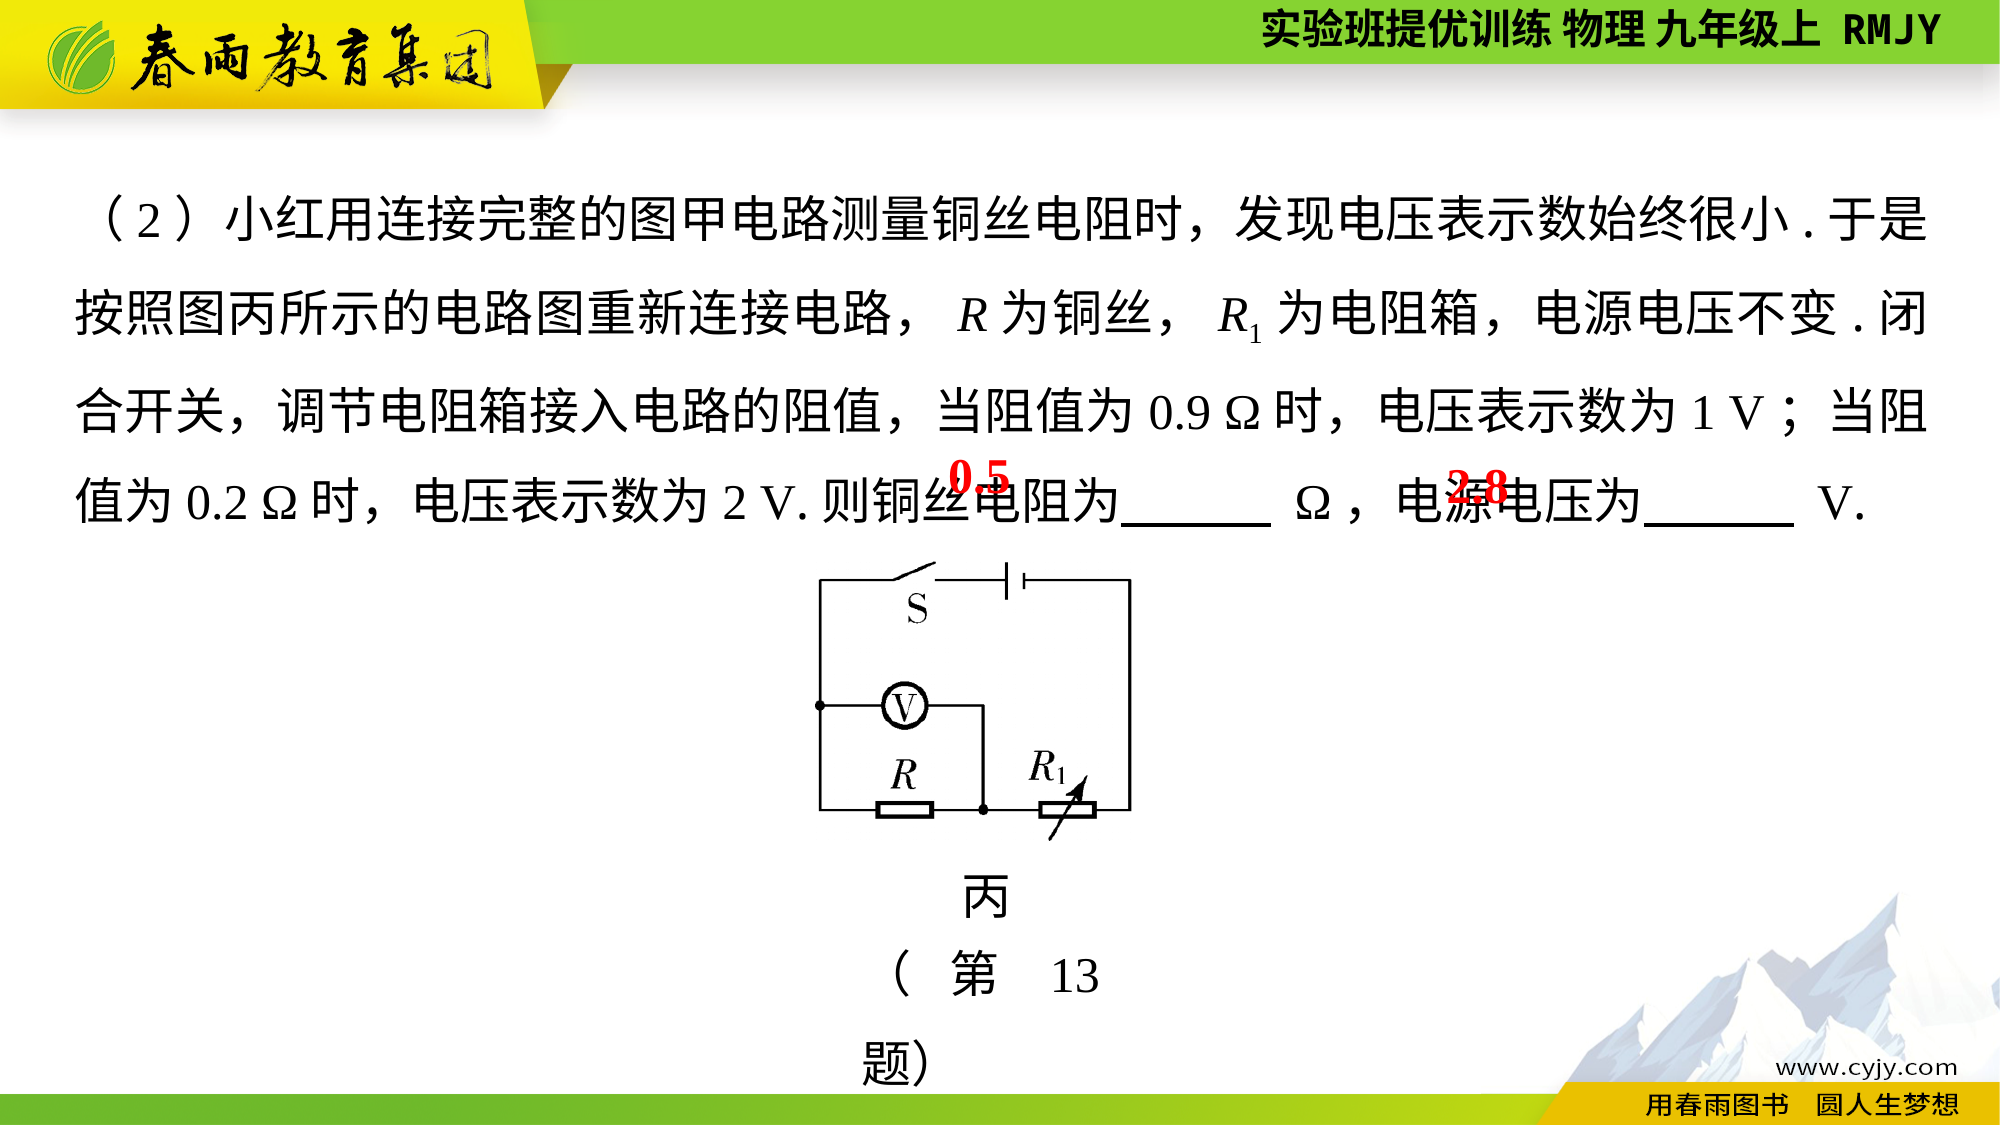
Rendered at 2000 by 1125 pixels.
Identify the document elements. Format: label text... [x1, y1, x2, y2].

picture [0, 0, 2000, 1125]
text_box 0.5 [933, 435, 1088, 511]
text_box （第13题） [846, 904, 1127, 1010]
text_box 2.8 [1431, 416, 1524, 521]
list （2）小红用连接完整的图甲电路测量铜丝电阻时，发现电压表示数始终很小.于是按照图丙所示的电路图重新连接电路，R为铜丝，R1为电阻箱，电源电压不变.闭合开关，调节电阻箱接入电路的阻值，当阻值为0.9 Ω时，电压表示数为1 V；当阻值为0.2 Ω时，电压表示数为2 V.则铜丝电阻为 Ω，电源电压为 V. [59, 149, 1944, 529]
text_box 丙 [946, 862, 1027, 904]
